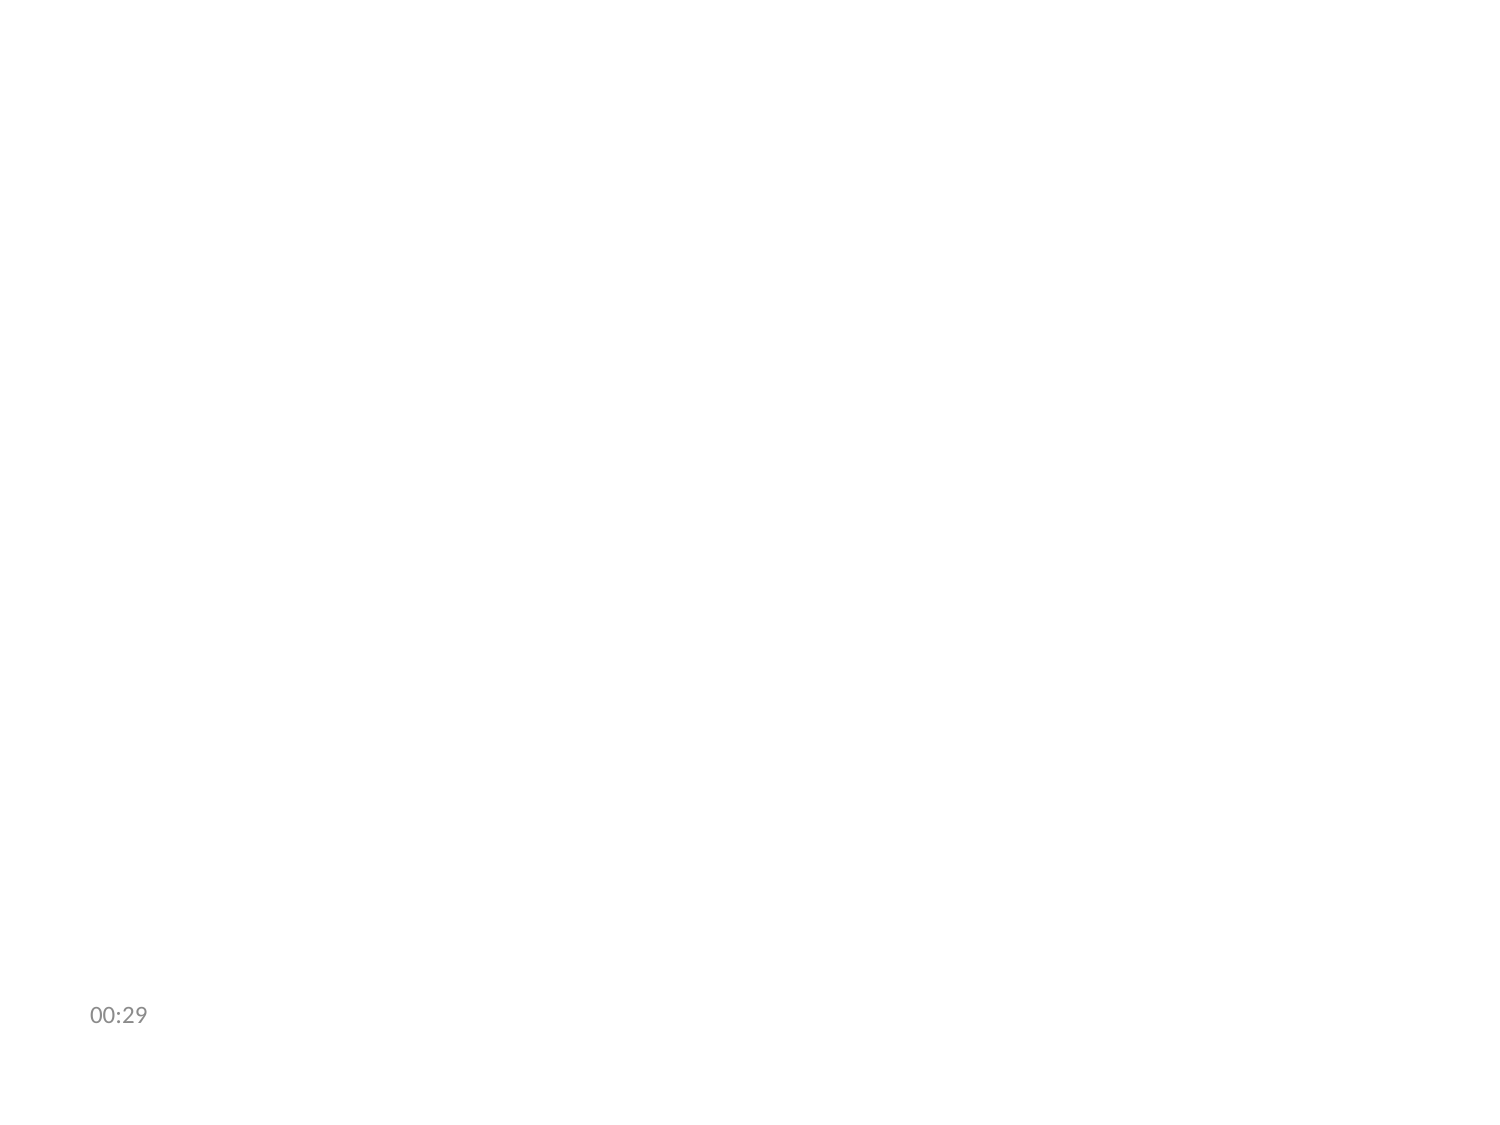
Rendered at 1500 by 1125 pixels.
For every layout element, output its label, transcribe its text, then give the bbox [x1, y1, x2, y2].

text_box 15:35 [75, 983, 425, 1044]
